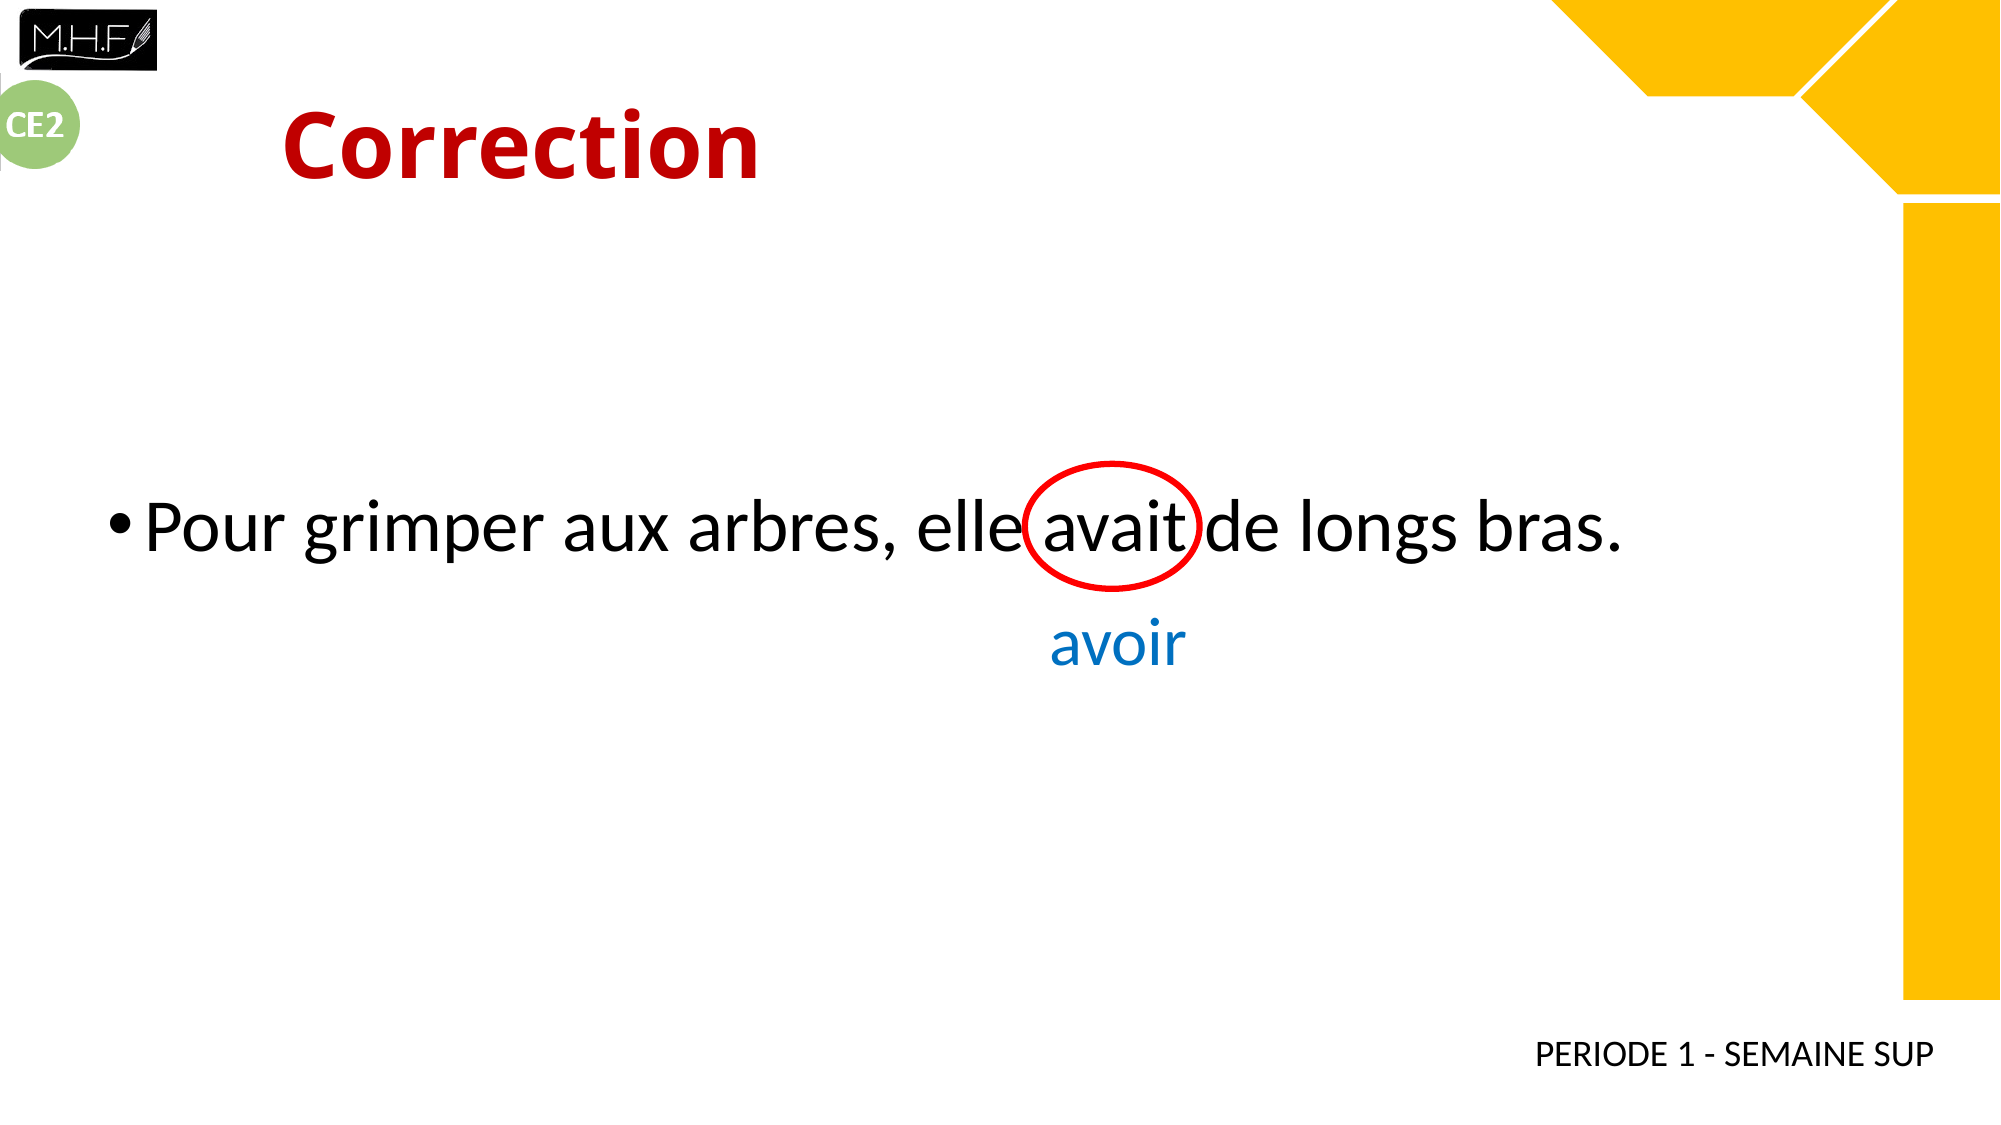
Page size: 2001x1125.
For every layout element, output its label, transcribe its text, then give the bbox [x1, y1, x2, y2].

text_box avoir [1034, 588, 1207, 686]
text_box [1023, 462, 1201, 588]
picture [0, 7, 157, 171]
text_box [1799, 0, 2000, 196]
text_box [1902, 202, 2000, 1001]
text_box PERIODE 1 - SEMAINE SUP [1362, 1021, 1967, 1082]
text_box [1549, 0, 1892, 98]
title Correction [265, 40, 1526, 258]
text_box Pour grimper aux arbres, elle avait de longs bras. [92, 305, 1896, 590]
